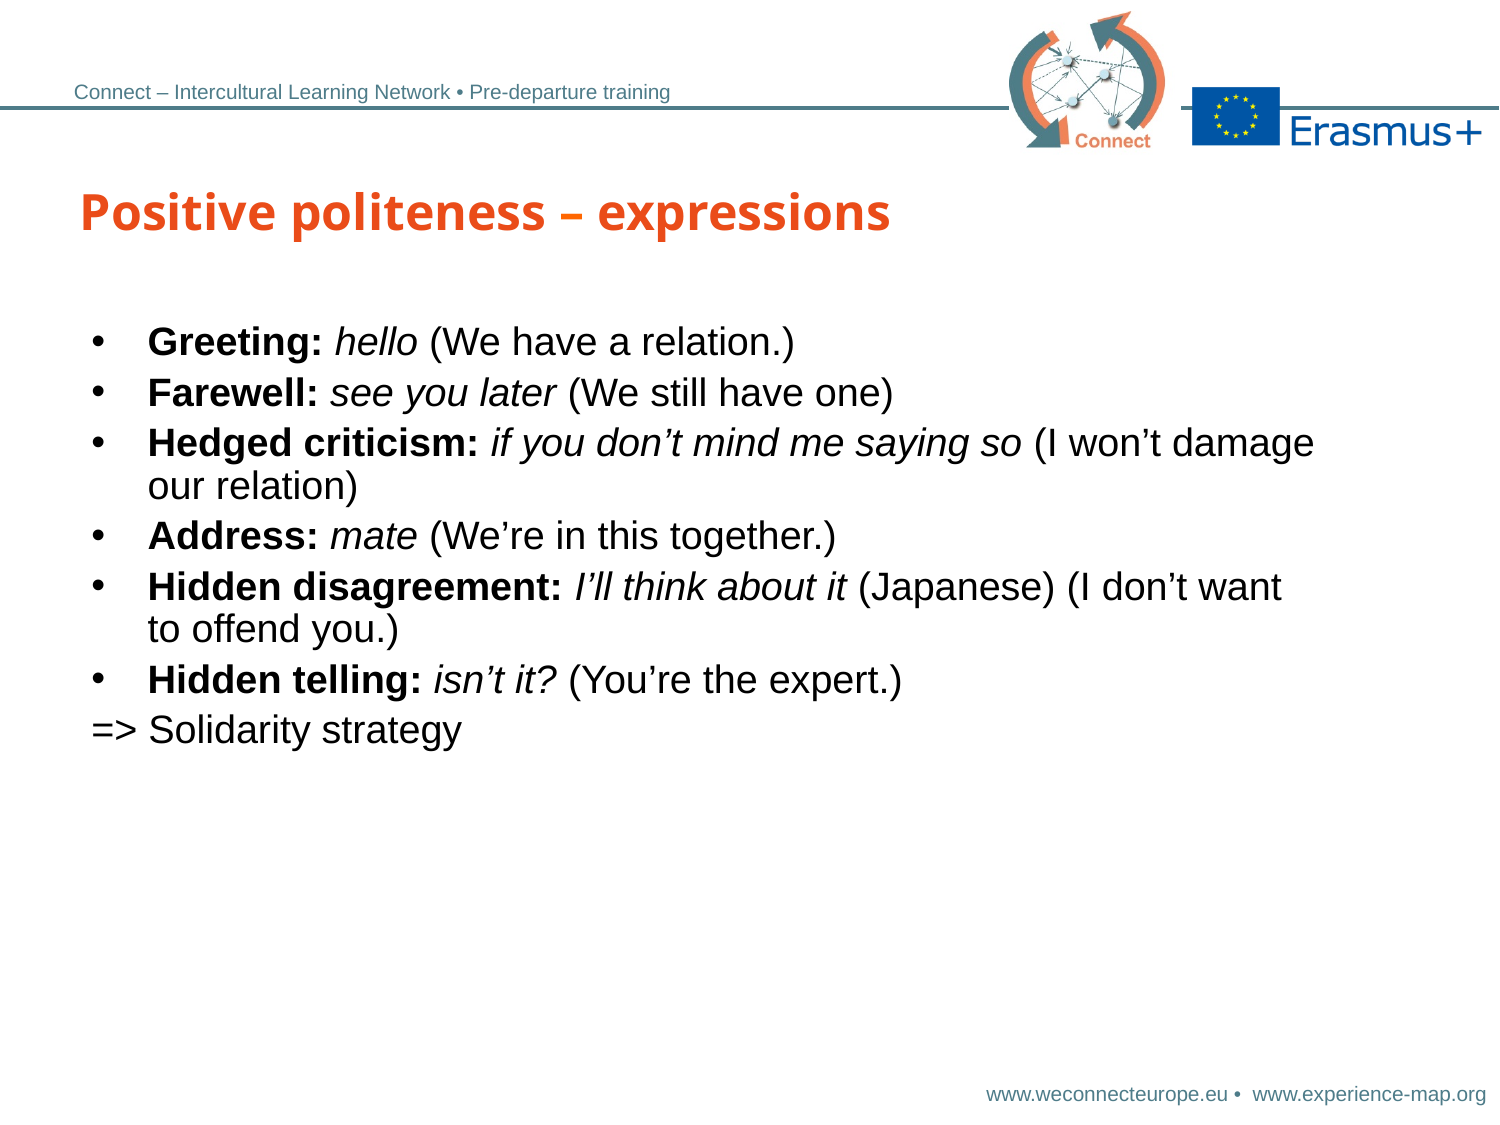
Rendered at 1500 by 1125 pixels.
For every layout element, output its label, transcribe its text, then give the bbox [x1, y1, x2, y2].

list Greeting: hello (We have a relation.) Farewell: see you later (We still have one) Hedged criticism: if you don’t mind me saying so (I won’t damage our relation) Address: mate (We’re in this together.) Hidden disagreement: I’ll think about it (Japanese) (I don’t want to offend you.) Hidden telling: isn’t it? (You’re the expert.) => Solidarity strategy [76, 314, 1339, 1065]
title Positive politeness – expressions [64, 172, 1415, 361]
picture [1009, 11, 1498, 162]
